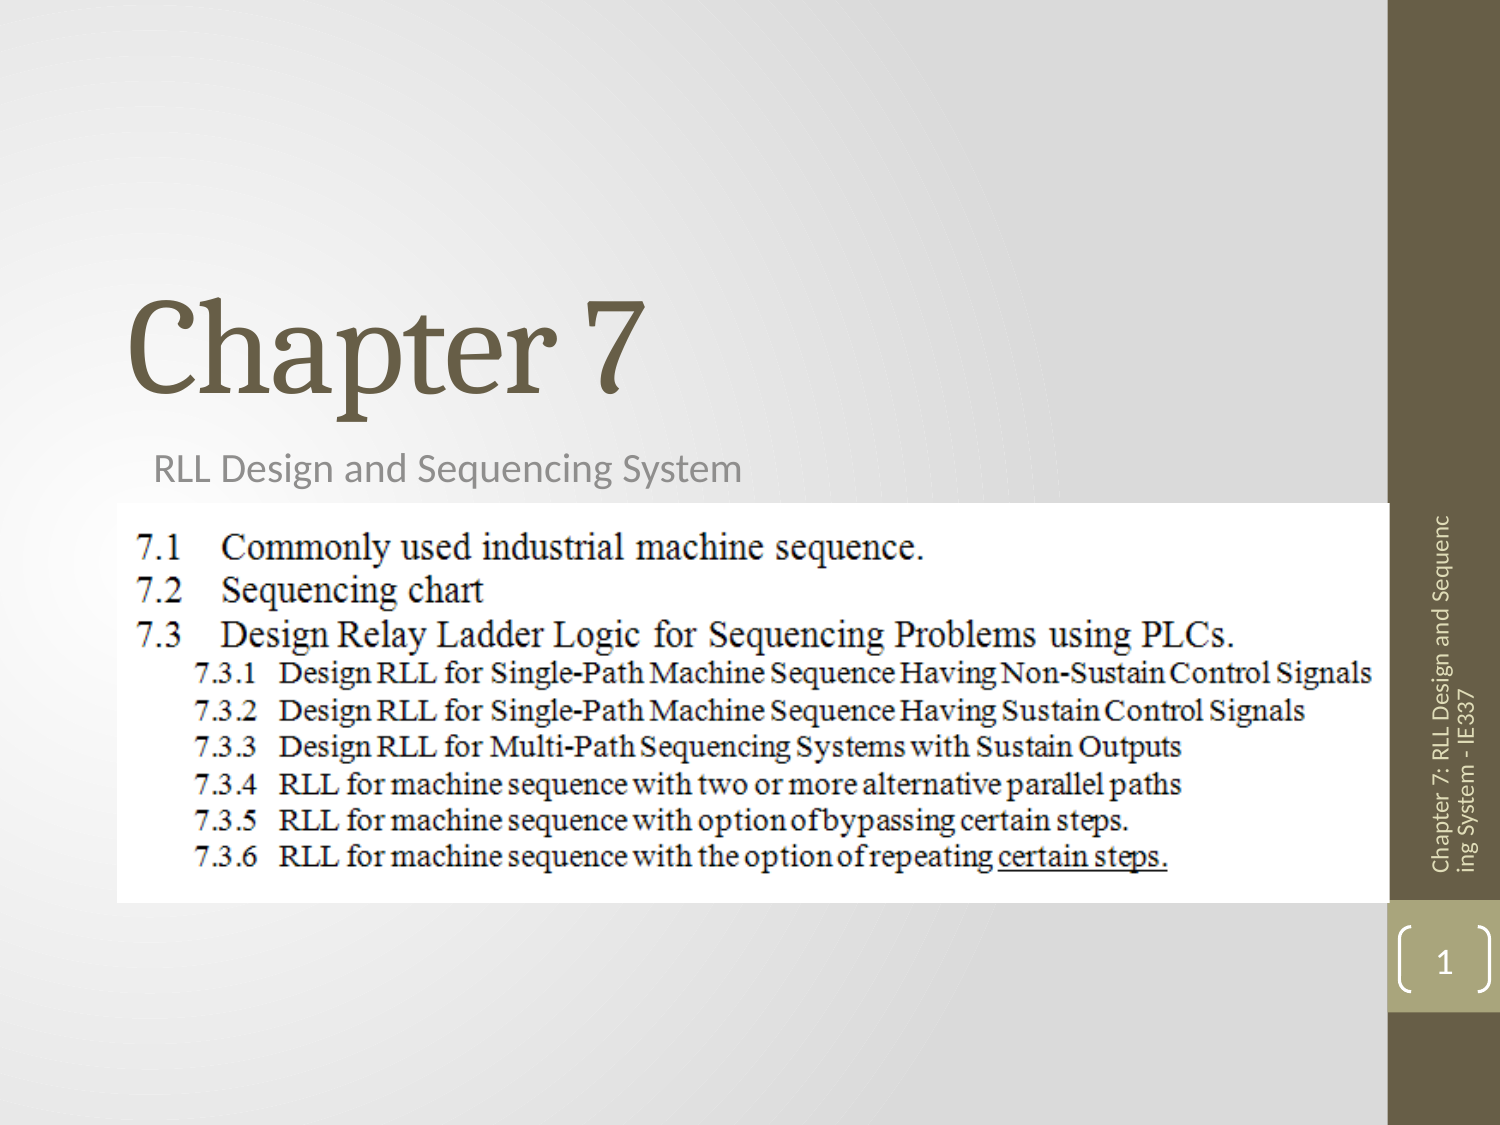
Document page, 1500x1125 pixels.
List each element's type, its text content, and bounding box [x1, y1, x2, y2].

footer Chapter 7: RLL Design and Sequencing System - IE337 [1408, 500, 1469, 889]
slide_number 1 [1397, 925, 1492, 994]
subtitle RLL Design and Sequencing System [128, 433, 1336, 496]
title Chapter 7 [112, 187, 1388, 429]
picture [116, 503, 1391, 903]
